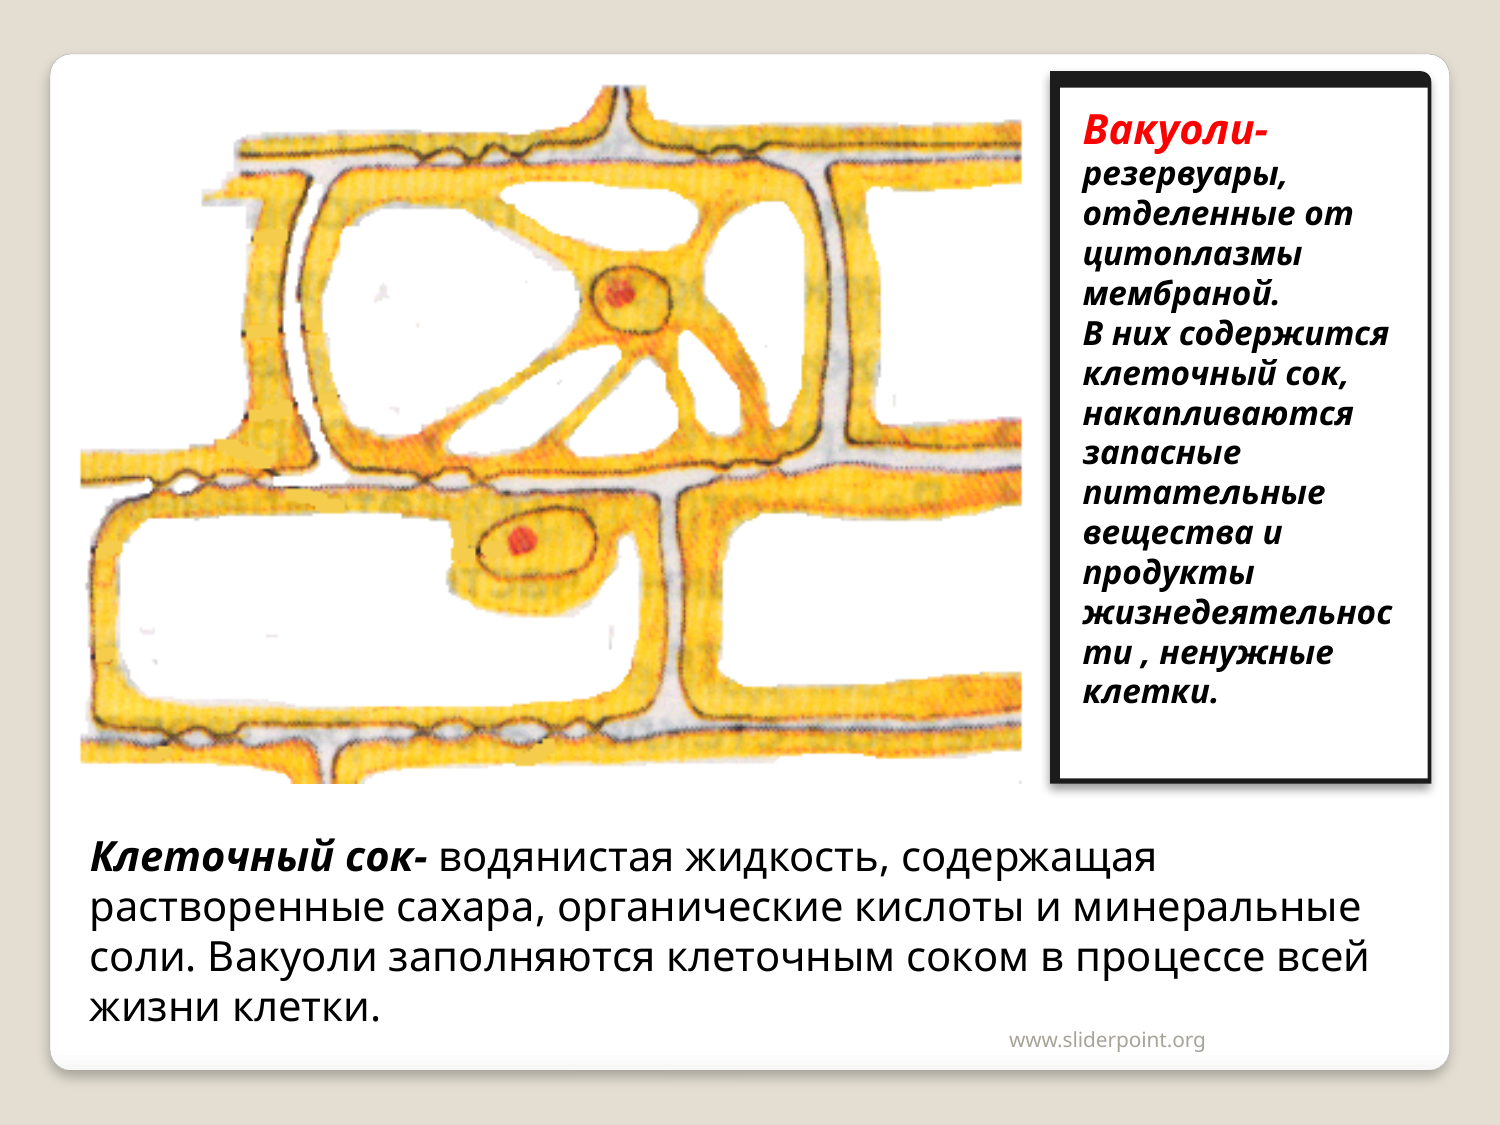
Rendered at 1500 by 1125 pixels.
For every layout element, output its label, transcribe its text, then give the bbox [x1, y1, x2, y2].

list Вакуоли- резервуары, отделенные от цитоплазмы мембраной. В них содержится клеточный сок, накапливаются запасные питательные вещества и продукты жизнедеятельности , ненужные клетки. [1060, 87, 1428, 779]
picture [68, 71, 1042, 785]
footer www.sliderpoint.org [994, 1002, 1370, 1063]
title Клеточный сок- водянистая жидкость, содержащая растворенные сахара, органические кислоты и минеральные соли. Вакуоли заполняются клеточным соком в процессе всей жизни клетки. [75, 822, 1425, 1038]
